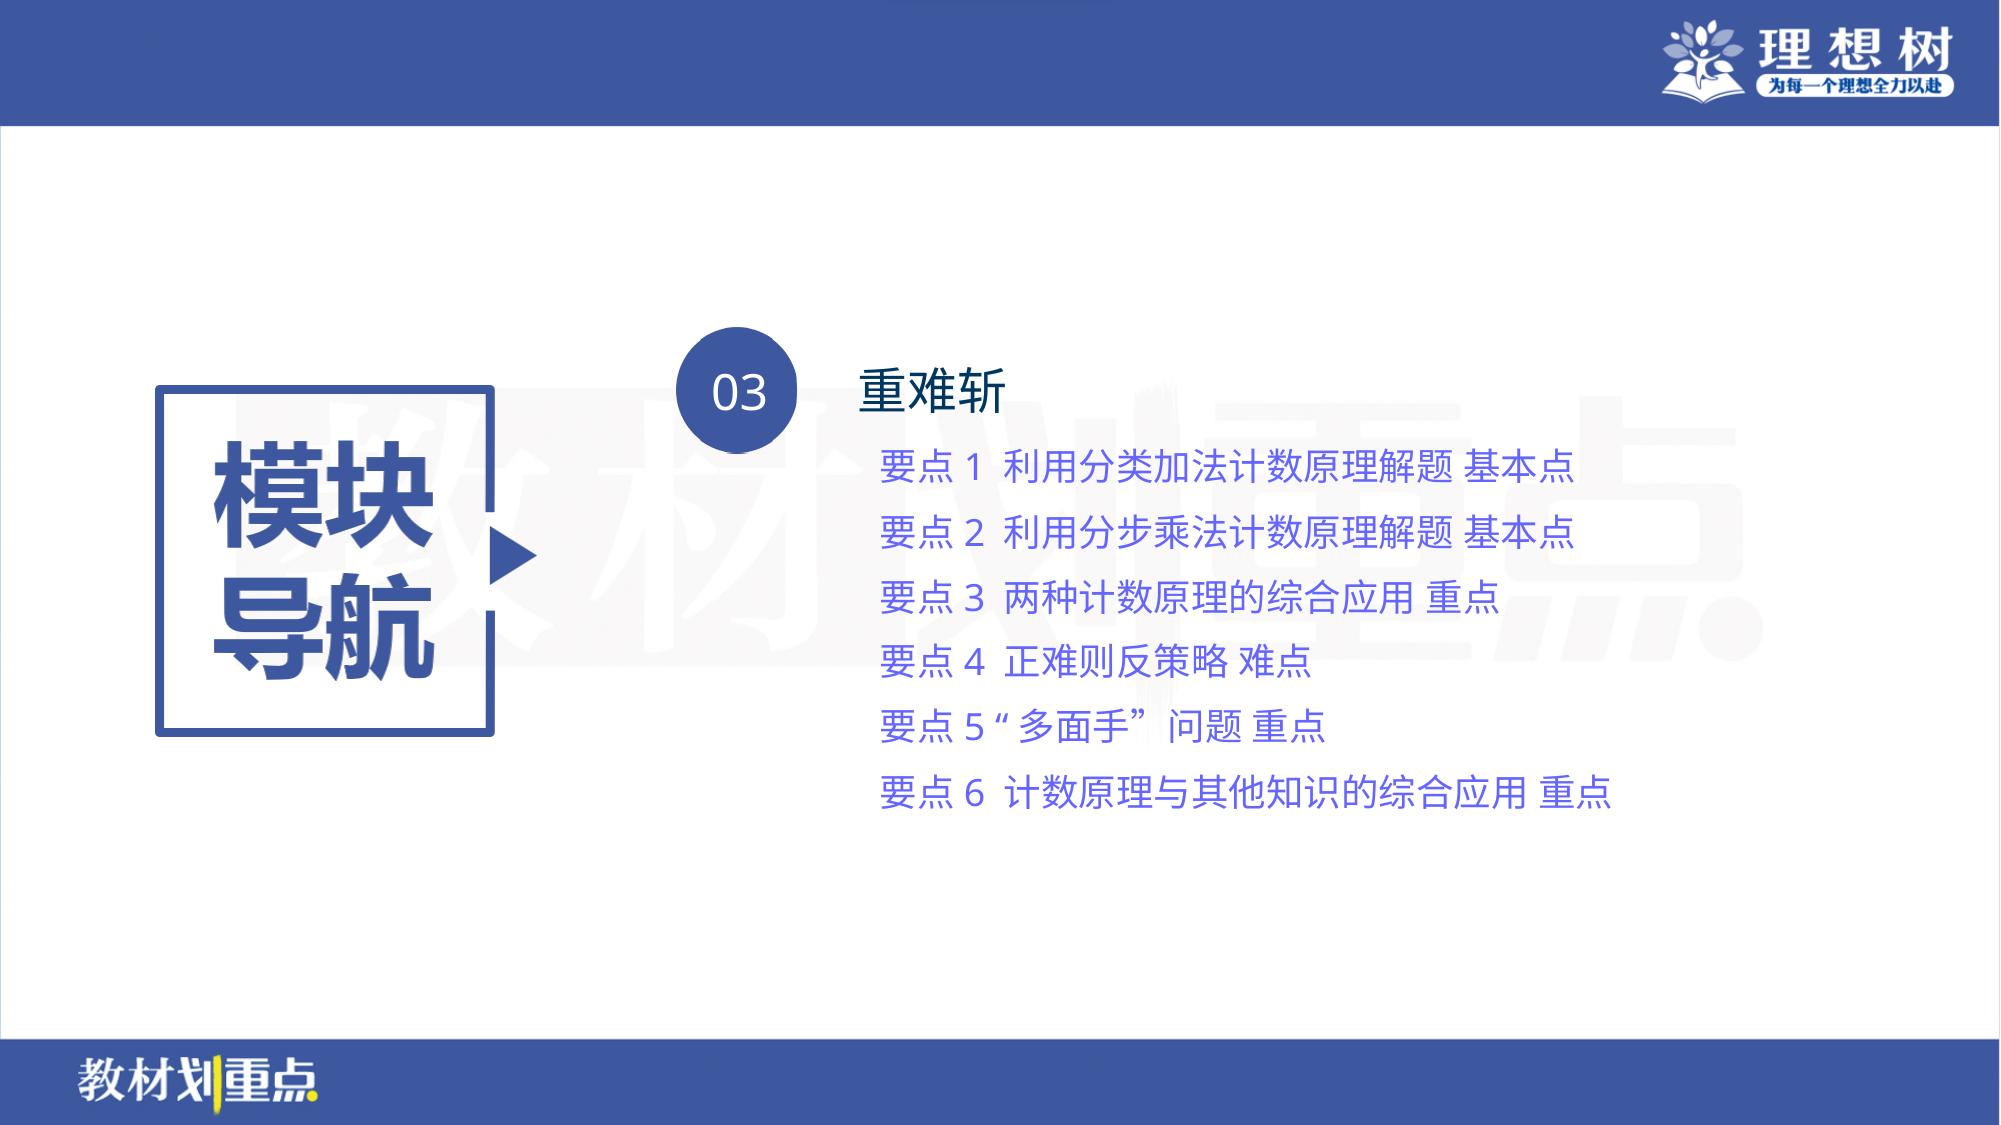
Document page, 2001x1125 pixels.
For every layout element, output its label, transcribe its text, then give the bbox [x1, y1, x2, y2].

text_box 要点3 两种计数原理的综合应用 重点 [879, 566, 2000, 626]
text_box 要点6 计数原理与其他知识的综合应用 重点 [879, 761, 2000, 821]
text_box 要点2 利用分步乘法计数原理解题 基本点 [879, 502, 2000, 561]
text_box 重难斩 [829, 351, 1037, 427]
text_box 要点1 利用分类加法计数原理解题 基本点 [879, 436, 2000, 495]
picture [0, 0, 2000, 1125]
text_box 03 [797, 327, 803, 454]
text_box 要点5 “多面手”问题 重点 [879, 695, 2000, 755]
text_box 要点4 正难则反策略 难点 [879, 631, 2000, 690]
